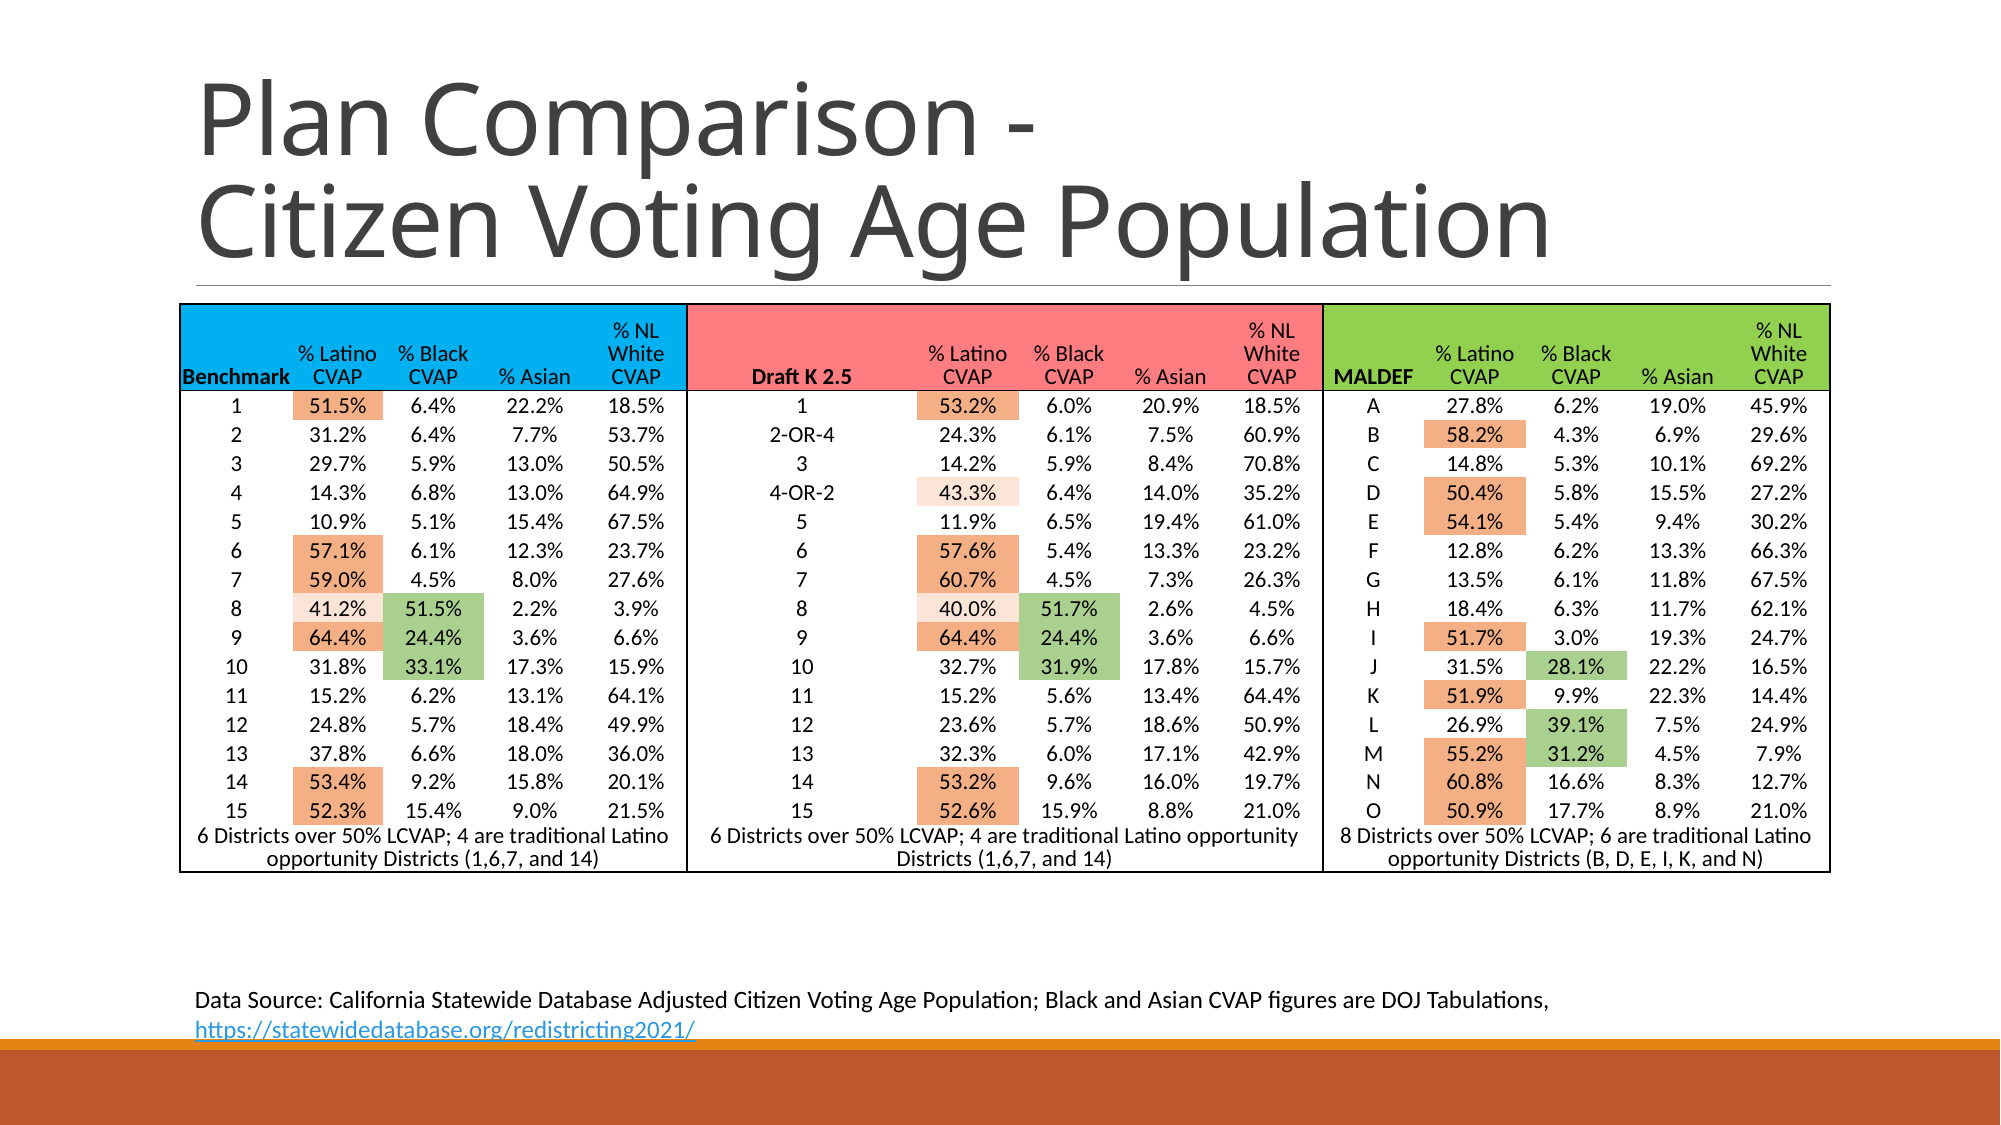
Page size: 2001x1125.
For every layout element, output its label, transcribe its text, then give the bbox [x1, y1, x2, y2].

table_cell 17.7% [1526, 796, 1627, 825]
table_cell 6 [181, 535, 293, 564]
table_cell 10.1% [1627, 448, 1728, 477]
table_cell 64.1% [586, 680, 686, 709]
table_cell 50.5% [586, 448, 686, 477]
table_cell 14.8% [1424, 448, 1526, 477]
table_cell L [1324, 709, 1424, 738]
table_header % Black CVAP [1526, 305, 1627, 390]
table_header Benchmark [181, 305, 293, 390]
table_cell 8.9% [1627, 796, 1728, 825]
table_cell 13.1% [484, 680, 586, 709]
table_cell 66.3% [1728, 535, 1829, 564]
table_cell 31.5% [1424, 651, 1526, 680]
table_cell 36.0% [586, 738, 686, 767]
table_cell 7.7% [484, 420, 586, 448]
table_cell I [1324, 622, 1424, 651]
table_cell 13.0% [484, 477, 586, 506]
table_cell N [1324, 767, 1424, 796]
table_cell 27.8% [1424, 391, 1526, 420]
table_cell 18.0% [484, 738, 586, 767]
table_cell 23.7% [586, 535, 686, 564]
table_cell 2.6% [1120, 593, 1221, 622]
table_cell 59.0% [293, 564, 383, 593]
table_cell 29.7% [293, 448, 383, 477]
table_cell 15 [181, 796, 293, 825]
table_cell 4-OR-2 [688, 477, 917, 506]
table_cell 53.2% [917, 767, 1019, 796]
table_cell 24.8% [293, 709, 383, 738]
table_cell 15.4% [484, 506, 586, 535]
table_cell O [1324, 796, 1424, 825]
table_cell 31.2% [293, 420, 383, 448]
table_cell 4 [181, 477, 293, 506]
text_box Data Source: California Statewide Database Adjusted Citizen Voting Age Population; Black and Asian CVAP figures are DOJ Tabulations, https://statewidedatabase.org/redistricting2021/ [179, 976, 1830, 1051]
table_cell F [1324, 535, 1424, 564]
table_cell 9.2% [383, 767, 484, 796]
table_cell 12.8% [1424, 535, 1526, 564]
table_cell 6 Districts over 50% LCVAP; 4 are traditional Latino opportunity Districts (1,6,7, and 14) [688, 825, 1322, 871]
table_cell 50.4% [1424, 477, 1526, 506]
table_cell 6.2% [1526, 535, 1627, 564]
table_cell 41.2% [293, 593, 383, 622]
table_cell 5.8% [1526, 477, 1627, 506]
table_cell 6.6% [1221, 622, 1322, 651]
table_cell 3 [688, 448, 917, 477]
table_cell 6.1% [1019, 420, 1120, 448]
table_cell 50.9% [1424, 796, 1526, 825]
table_cell 14.4% [1728, 680, 1829, 709]
table_cell 16.5% [1728, 651, 1829, 680]
table_cell 6 [688, 535, 917, 564]
table_cell 6.1% [383, 535, 484, 564]
table_cell E [1324, 506, 1424, 535]
table_cell 50.9% [1221, 709, 1322, 738]
table_cell 6.2% [383, 680, 484, 709]
table_cell 24.7% [1728, 622, 1829, 651]
table_cell K [1324, 680, 1424, 709]
table_cell 4.5% [383, 564, 484, 593]
table_cell 64.4% [917, 622, 1019, 651]
table_cell 53.2% [917, 391, 1019, 420]
table_cell 54.1% [1424, 506, 1526, 535]
table_cell 15.9% [1019, 796, 1120, 825]
table_cell 24.4% [1019, 622, 1120, 651]
table_header Draft K 2.5 [688, 305, 917, 390]
table_cell 53.7% [586, 420, 686, 448]
table_cell 17.8% [1120, 651, 1221, 680]
table_cell 22.2% [484, 391, 586, 420]
table_cell 64.4% [1221, 680, 1322, 709]
table_cell 7.3% [1120, 564, 1221, 593]
table_cell 3.9% [586, 593, 686, 622]
table_cell 13.3% [1120, 535, 1221, 564]
table_cell 14 [688, 767, 917, 796]
table_cell 15.5% [1627, 477, 1728, 506]
table_cell 60.9% [1221, 420, 1322, 448]
table_header % Black CVAP [383, 305, 484, 390]
table_cell 52.3% [293, 796, 383, 825]
table_cell 7.5% [1627, 709, 1728, 738]
table_cell 3 [181, 448, 293, 477]
table_cell 30.2% [1728, 506, 1829, 535]
table_header % Asian [1627, 305, 1728, 390]
table_cell 10.9% [293, 506, 383, 535]
table_cell 18.4% [1424, 593, 1526, 622]
table_cell 14.2% [917, 448, 1019, 477]
table_cell 11 [181, 680, 293, 709]
table_cell 5 [181, 506, 293, 535]
table_cell 7 [688, 564, 917, 593]
table_cell 16.0% [1120, 767, 1221, 796]
table_header MALDEF [1324, 305, 1424, 390]
table_cell 32.3% [917, 738, 1019, 767]
table_cell 7 [181, 564, 293, 593]
table_cell M [1324, 738, 1424, 767]
table_cell 17.1% [1120, 738, 1221, 767]
table_cell 11 [688, 680, 917, 709]
table_cell 8.8% [1120, 796, 1221, 825]
table_cell 2.2% [484, 593, 586, 622]
table_cell 3.0% [1526, 622, 1627, 651]
table_cell 24.9% [1728, 709, 1829, 738]
table_cell 12 [688, 709, 917, 738]
table_cell 51.7% [1019, 593, 1120, 622]
table_cell 6.5% [1019, 506, 1120, 535]
table_cell 8 Districts over 50% LCVAP; 6 are traditional Latino opportunity Districts (B, D, E, I, K, and N) [1324, 825, 1829, 871]
table_cell 19.0% [1627, 391, 1728, 420]
table_cell 39.1% [1526, 709, 1627, 738]
table_cell 6.6% [586, 622, 686, 651]
table_cell 22.3% [1627, 680, 1728, 709]
table_cell 64.9% [586, 477, 686, 506]
table_cell 53.4% [293, 767, 383, 796]
table_cell 15.9% [586, 651, 686, 680]
table_cell 6.6% [383, 738, 484, 767]
table_cell 15.7% [1221, 651, 1322, 680]
table_cell 18.5% [586, 391, 686, 420]
table_cell 5.1% [383, 506, 484, 535]
table_cell 23.6% [917, 709, 1019, 738]
table_cell 51.7% [1424, 622, 1526, 651]
table_cell 31.9% [1019, 651, 1120, 680]
table_cell 18.6% [1120, 709, 1221, 738]
table_cell 28.1% [1526, 651, 1627, 680]
table_cell 11.9% [917, 506, 1019, 535]
table_header % Latino CVAP [1424, 305, 1526, 390]
table_cell 23.2% [1221, 535, 1322, 564]
table_cell 13.0% [484, 448, 586, 477]
table_cell 19.7% [1221, 767, 1322, 796]
table_cell 26.9% [1424, 709, 1526, 738]
table_cell 31.8% [293, 651, 383, 680]
table_cell 8.4% [1120, 448, 1221, 477]
table_cell 19.4% [1120, 506, 1221, 535]
table_cell 1 [181, 391, 293, 420]
table_cell 8 [181, 593, 293, 622]
table_cell 7.5% [1120, 420, 1221, 448]
table_cell 64.4% [293, 622, 383, 651]
table_cell 9 [688, 622, 917, 651]
table_cell 6.2% [1526, 391, 1627, 420]
table_cell 57.6% [917, 535, 1019, 564]
table_cell 9 [181, 622, 293, 651]
table_cell 55.2% [1424, 738, 1526, 767]
table_header % Latino CVAP [293, 305, 383, 390]
table_cell 4.5% [1627, 738, 1728, 767]
table_cell 49.9% [586, 709, 686, 738]
table_cell 58.2% [1424, 420, 1526, 448]
table_cell 32.7% [917, 651, 1019, 680]
table_cell 20.1% [586, 767, 686, 796]
table_cell 5.3% [1526, 448, 1627, 477]
table_cell 12.7% [1728, 767, 1829, 796]
table_cell 4.5% [1019, 564, 1120, 593]
table_cell H [1324, 593, 1424, 622]
table_cell B [1324, 420, 1424, 448]
table_cell 19.3% [1627, 622, 1728, 651]
table_cell 3.6% [484, 622, 586, 651]
table_cell 42.9% [1221, 738, 1322, 767]
table_cell 15.4% [383, 796, 484, 825]
table_cell 10 [688, 651, 917, 680]
table_cell 5.7% [383, 709, 484, 738]
table_cell 15.2% [917, 680, 1019, 709]
table_cell 5.9% [383, 448, 484, 477]
table_cell 18.5% [1221, 391, 1322, 420]
table_cell 8.3% [1627, 767, 1728, 796]
table_cell D [1324, 477, 1424, 506]
table_cell 6.9% [1627, 420, 1728, 448]
table_cell 11.8% [1627, 564, 1728, 593]
table_cell 13 [688, 738, 917, 767]
table_cell 51.9% [1424, 680, 1526, 709]
table_cell 12 [181, 709, 293, 738]
table_cell 6 Districts over 50% LCVAP; 4 are traditional Latino opportunity Districts (1,6,7, and 14) [181, 825, 686, 871]
table_cell 21.5% [586, 796, 686, 825]
table_header % Asian [1120, 305, 1221, 390]
table_cell 15.2% [293, 680, 383, 709]
table_cell 13.4% [1120, 680, 1221, 709]
table_cell 31.2% [1526, 738, 1627, 767]
table_cell 4.5% [1221, 593, 1322, 622]
table_cell 8 [688, 593, 917, 622]
table_cell C [1324, 448, 1424, 477]
table_cell 15.8% [484, 767, 586, 796]
table_cell 9.4% [1627, 506, 1728, 535]
table_cell 13.5% [1424, 564, 1526, 593]
table_cell 24.3% [917, 420, 1019, 448]
table_cell 15 [688, 796, 917, 825]
table_cell J [1324, 651, 1424, 680]
table_cell 60.7% [917, 564, 1019, 593]
table_cell 43.3% [917, 477, 1019, 506]
table_cell 6.8% [383, 477, 484, 506]
table_cell 5 [688, 506, 917, 535]
table_cell 45.9% [1728, 391, 1829, 420]
table_cell 4.3% [1526, 420, 1627, 448]
table_cell 51.5% [293, 391, 383, 420]
table_cell 3.6% [1120, 622, 1221, 651]
table_cell 13 [181, 738, 293, 767]
table_cell 6.1% [1526, 564, 1627, 593]
table_cell 2-OR-4 [688, 420, 917, 448]
table_cell 5.6% [1019, 680, 1120, 709]
table_cell 27.6% [586, 564, 686, 593]
table_header % NL White CVAP [1221, 305, 1322, 390]
table_cell 21.0% [1221, 796, 1322, 825]
table_cell 51.5% [383, 593, 484, 622]
table_cell 20.9% [1120, 391, 1221, 420]
table_header % Latino CVAP [917, 305, 1019, 390]
table_cell G [1324, 564, 1424, 593]
table_header % NL White CVAP [1728, 305, 1829, 390]
table_cell 40.0% [917, 593, 1019, 622]
table_cell 27.2% [1728, 477, 1829, 506]
table_cell 14.0% [1120, 477, 1221, 506]
table_cell 11.7% [1627, 593, 1728, 622]
table_cell 9.6% [1019, 767, 1120, 796]
table_cell 14.3% [293, 477, 383, 506]
table_cell 67.5% [1728, 564, 1829, 593]
table_cell 5.9% [1019, 448, 1120, 477]
table_cell 7.9% [1728, 738, 1829, 767]
table_cell 14 [181, 767, 293, 796]
table_cell 6.3% [1526, 593, 1627, 622]
table_cell 69.2% [1728, 448, 1829, 477]
table_cell 6.4% [383, 420, 484, 448]
table_cell 2 [181, 420, 293, 448]
table_cell 67.5% [586, 506, 686, 535]
table_cell 24.4% [383, 622, 484, 651]
table_cell 60.8% [1424, 767, 1526, 796]
table_cell 61.0% [1221, 506, 1322, 535]
table_cell 70.8% [1221, 448, 1322, 477]
table_cell 16.6% [1526, 767, 1627, 796]
table_cell 8.0% [484, 564, 586, 593]
table_cell 29.6% [1728, 420, 1829, 448]
table_cell 33.1% [383, 651, 484, 680]
table_header % Black CVAP [1019, 305, 1120, 390]
table_cell 57.1% [293, 535, 383, 564]
table_cell 6.0% [1019, 391, 1120, 420]
table_cell 22.2% [1627, 651, 1728, 680]
table_header % Asian [484, 305, 586, 390]
title Plan Comparison - Citizen Voting Age Population [180, 47, 1830, 285]
table_cell A [1324, 391, 1424, 420]
table_cell 6.4% [1019, 477, 1120, 506]
table_cell 5.4% [1019, 535, 1120, 564]
table_cell 5.4% [1526, 506, 1627, 535]
table_cell 9.9% [1526, 680, 1627, 709]
table_cell 1 [688, 391, 917, 420]
table_cell 12.3% [484, 535, 586, 564]
table_cell 9.0% [484, 796, 586, 825]
table_cell 35.2% [1221, 477, 1322, 506]
table_cell 6.0% [1019, 738, 1120, 767]
table_header % NL White CVAP [586, 305, 686, 390]
table_cell 17.3% [484, 651, 586, 680]
table_cell 10 [181, 651, 293, 680]
table_cell 52.6% [917, 796, 1019, 825]
table_cell 13.3% [1627, 535, 1728, 564]
table_cell 62.1% [1728, 593, 1829, 622]
table_cell 26.3% [1221, 564, 1322, 593]
table_cell 21.0% [1728, 796, 1829, 825]
table_cell 5.7% [1019, 709, 1120, 738]
table_cell 37.8% [293, 738, 383, 767]
table_cell 6.4% [383, 391, 484, 420]
table_cell 18.4% [484, 709, 586, 738]
